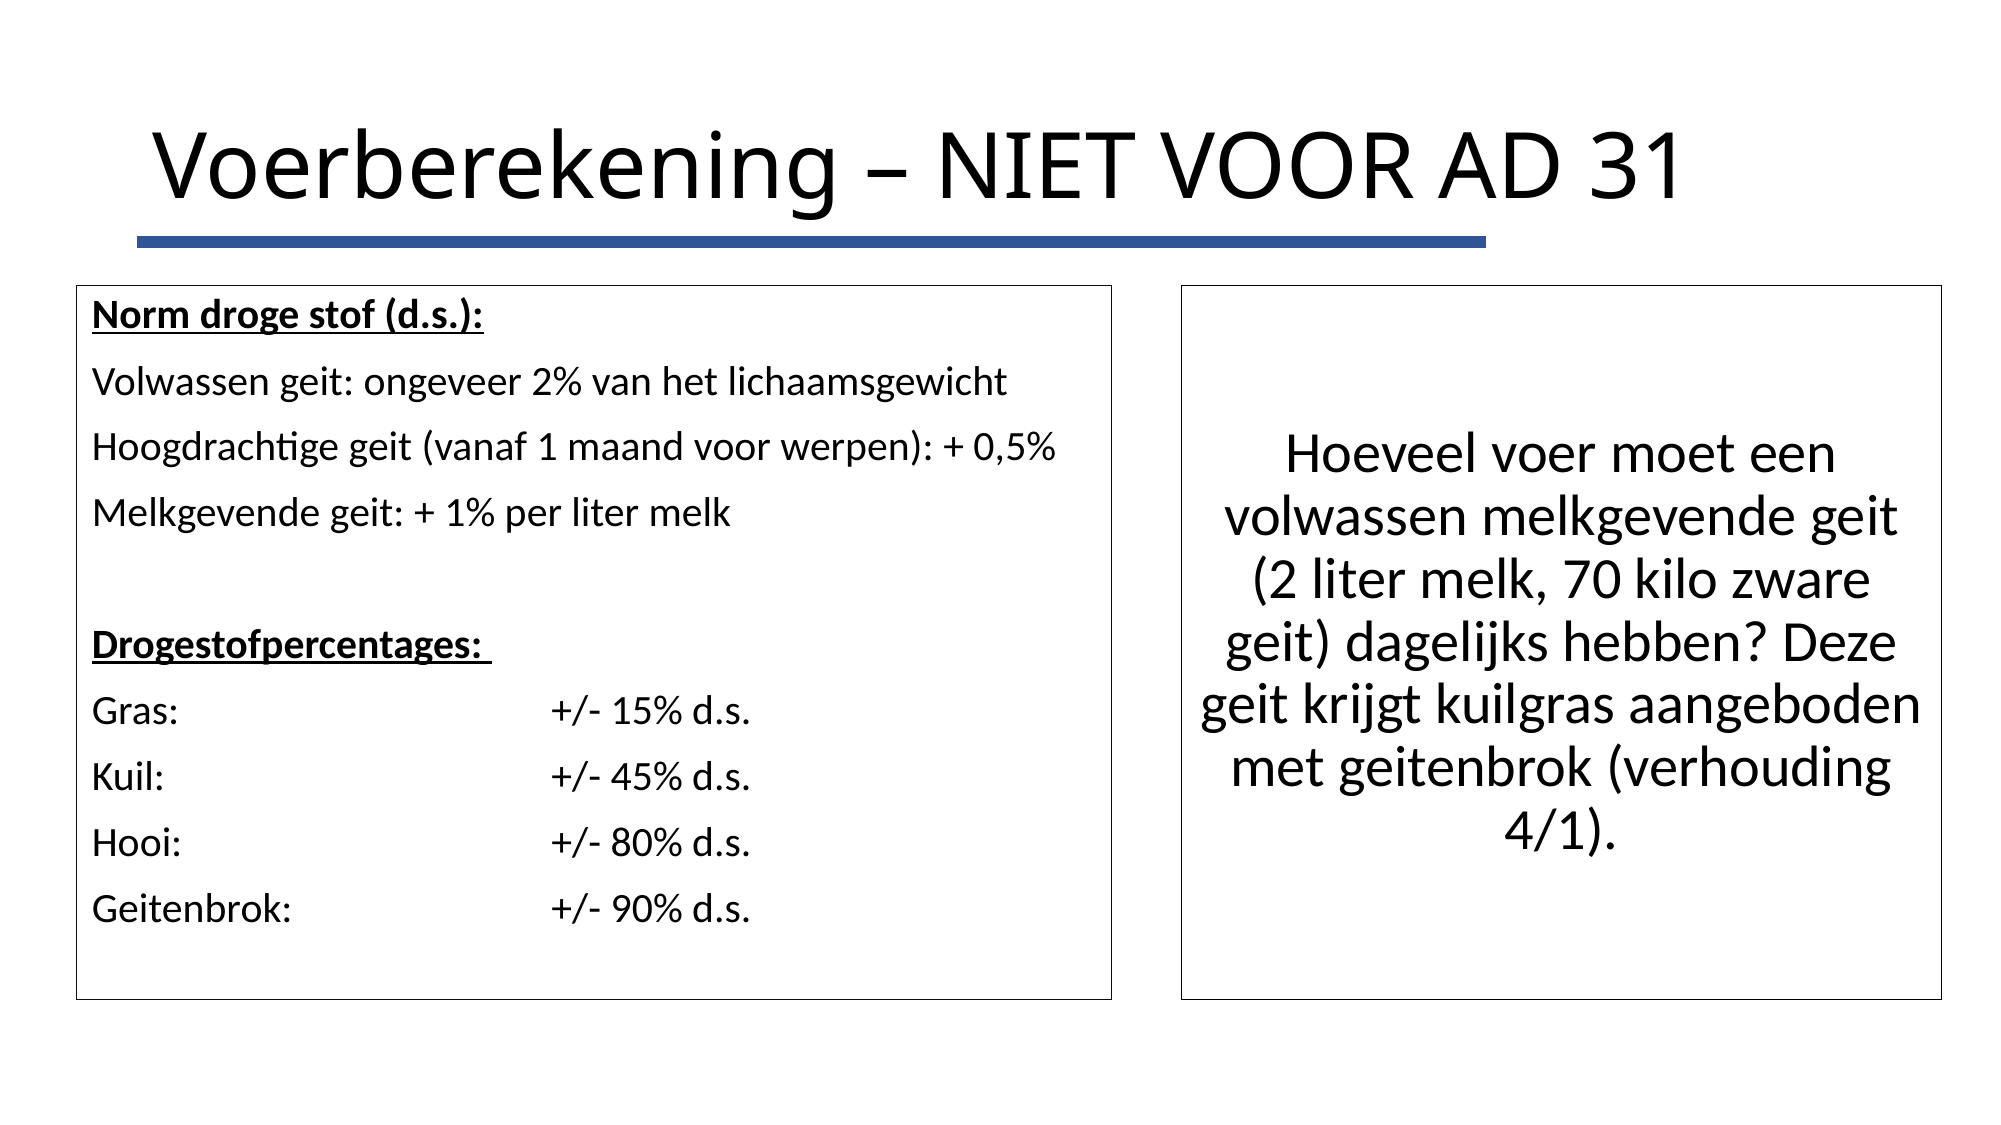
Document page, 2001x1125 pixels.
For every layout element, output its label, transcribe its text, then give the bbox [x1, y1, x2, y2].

list Norm droge stof (d.s.): Volwassen geit: ongeveer 2% van het lichaamsgewicht Hoogdrachtige geit (vanaf 1 maand voor werpen): + 0,5% Melkgevende geit: + 1% per liter melk Drogestofpercentages: Gras: +/- 15% d.s. Kuil: +/- 45% d.s. Hooi: +/- 80% d.s. Geitenbrok: +/- 90% d.s. [76, 285, 1112, 1000]
title Voerberekening – NIET VOOR AD 31 [137, 59, 1863, 278]
list Hoeveel voer moet een volwassen melkgevende geit (2 liter melk, 70 kilo zware geit) dagelijks hebben? Deze geit krijgt kuilgras aangeboden met geitenbrok (verhouding 4/1). [1181, 285, 1942, 1000]
